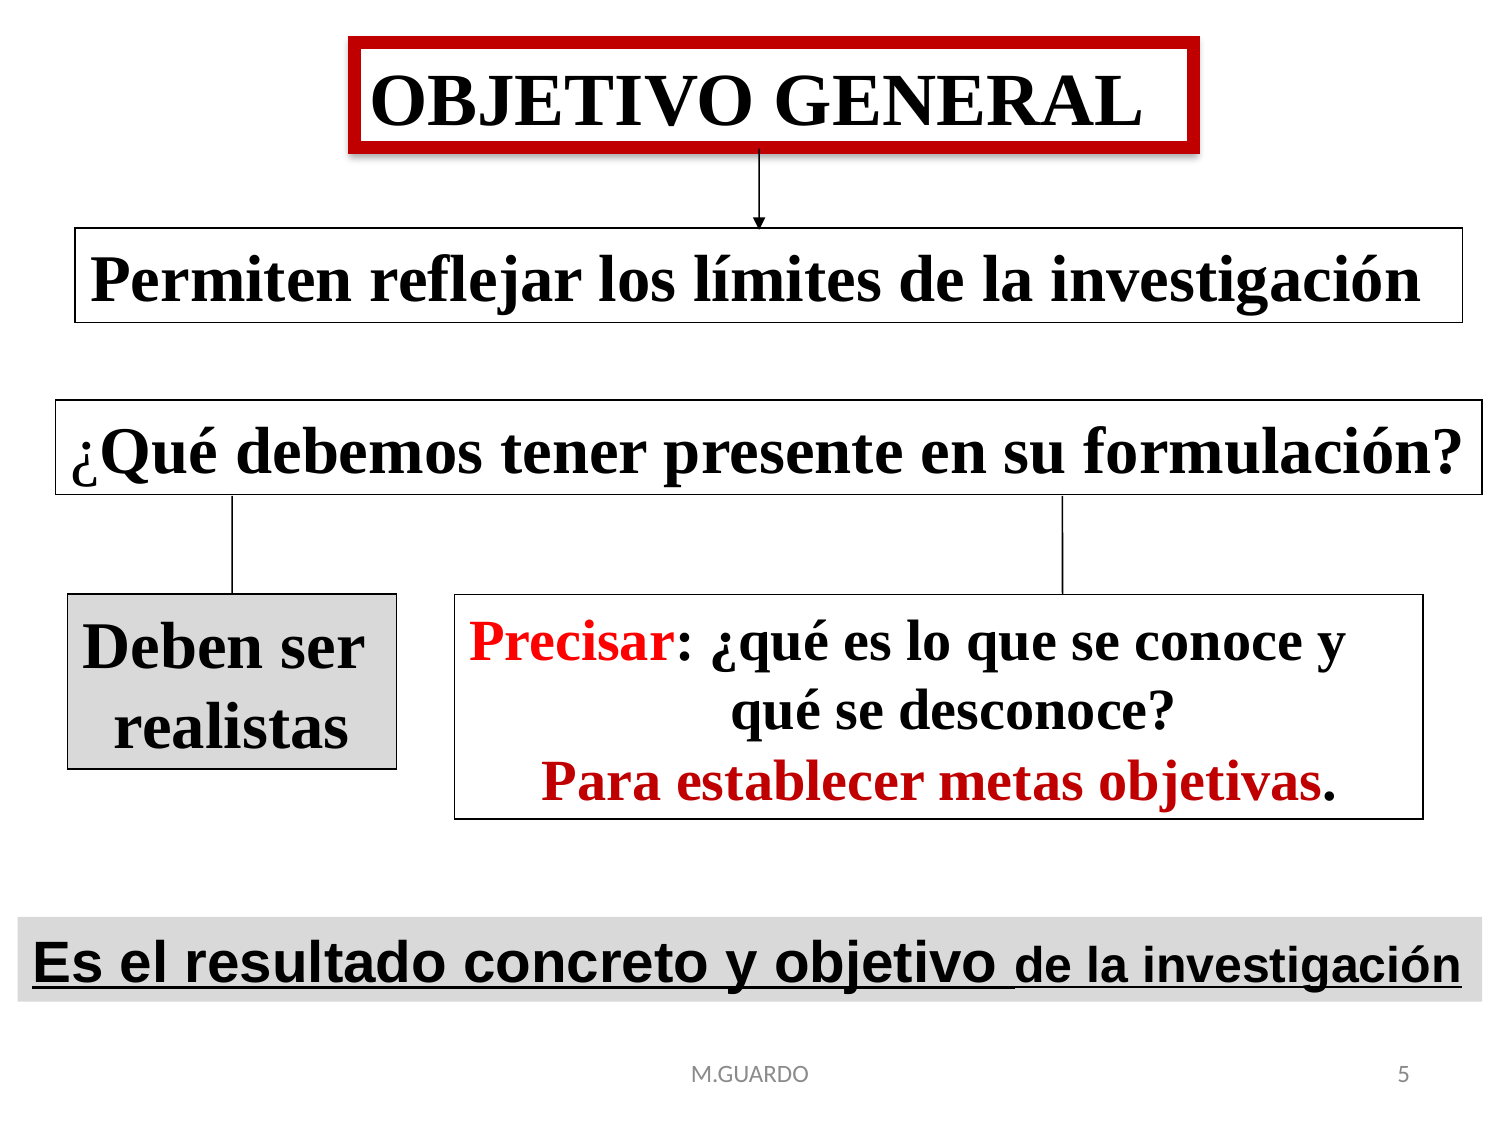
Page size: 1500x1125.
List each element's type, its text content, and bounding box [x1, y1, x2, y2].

text_box [752, 148, 766, 230]
slide_number 5 [1074, 1042, 1425, 1103]
text_box Es el resultado concreto y objetivo de la investigación [17, 916, 1483, 1002]
text_box OBJETIVO GENERAL [354, 42, 1194, 148]
text_box Permiten reflejar los límites de la investigación [75, 227, 1463, 323]
text_box Deben ser realistas [67, 594, 397, 769]
text_box ¿Qué debemos tener presente en su formulación? [55, 399, 1483, 495]
text_box Precisar: ¿qué es lo que se conoce y qué se desconoce? Para establecer metas objetivas. [454, 594, 1424, 819]
footer M.GUARDO [512, 1042, 988, 1103]
